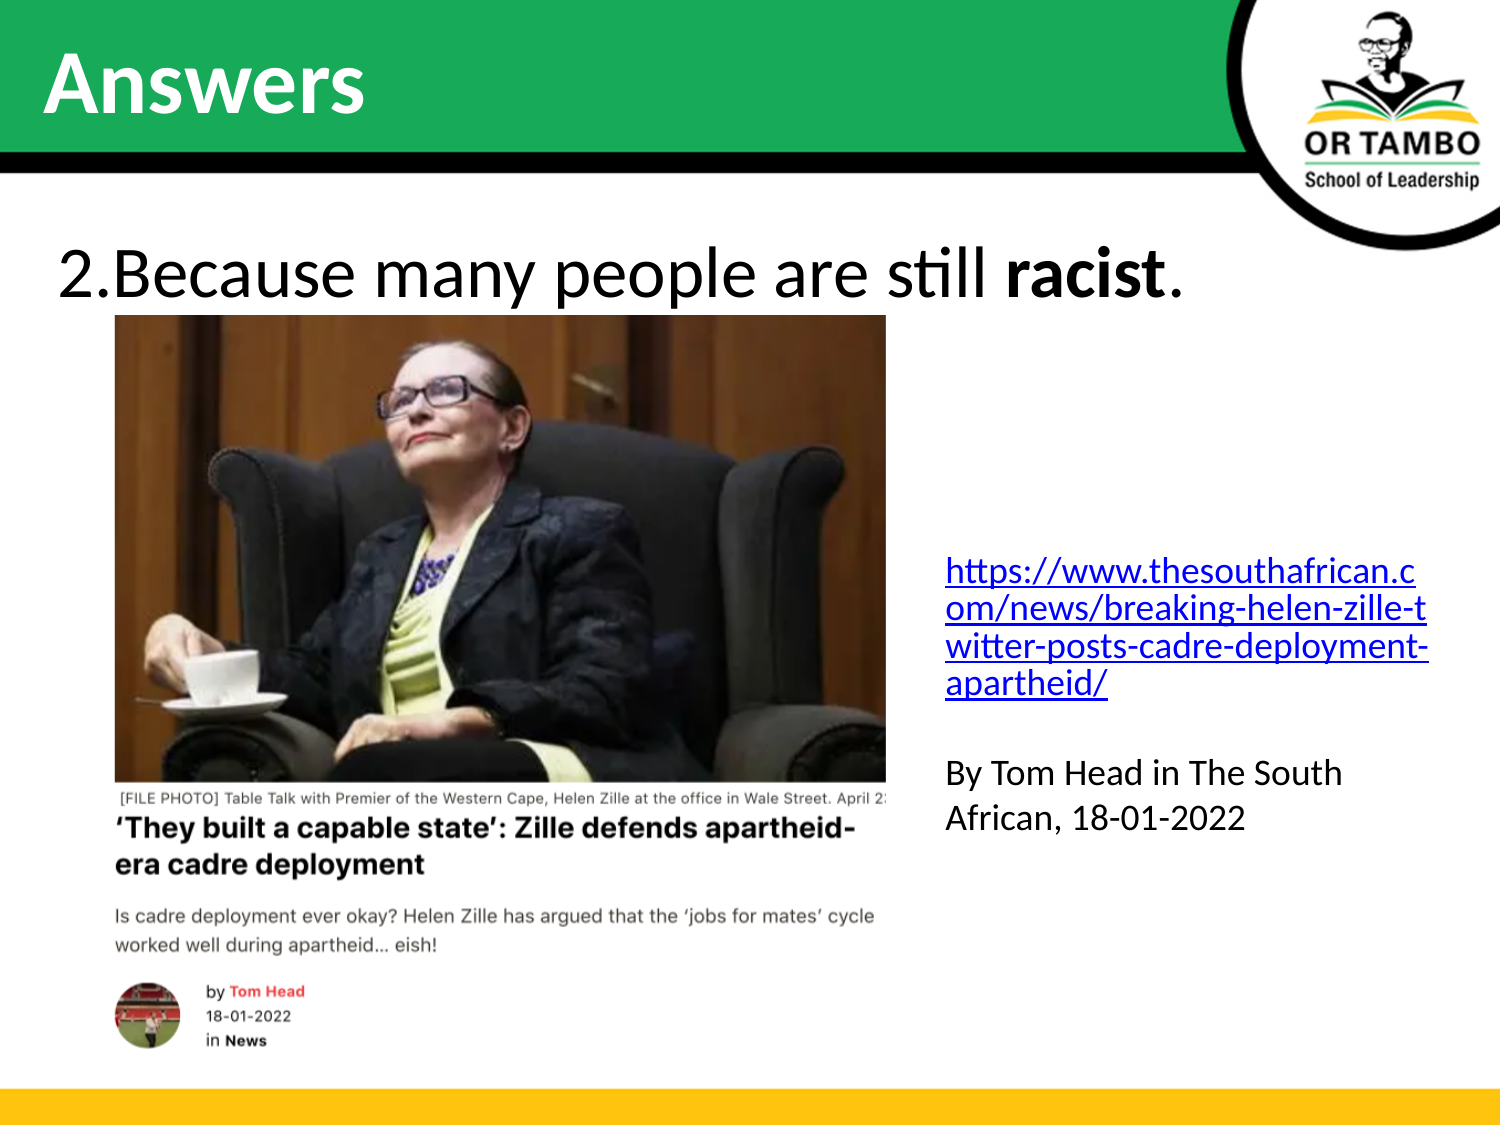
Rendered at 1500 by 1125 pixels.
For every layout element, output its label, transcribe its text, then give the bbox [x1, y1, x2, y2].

picture [0, 0, 1500, 1125]
text_box https://www.thesouthafrican.com/news/breaking-helen-zille-twitter-posts-cadre-deployment-apartheid/ By Tom Head in The South African, 18-01-2022 [937, 538, 1437, 733]
text_box Because many people are still racist. [50, 217, 1400, 320]
title Answers [35, 0, 1387, 154]
